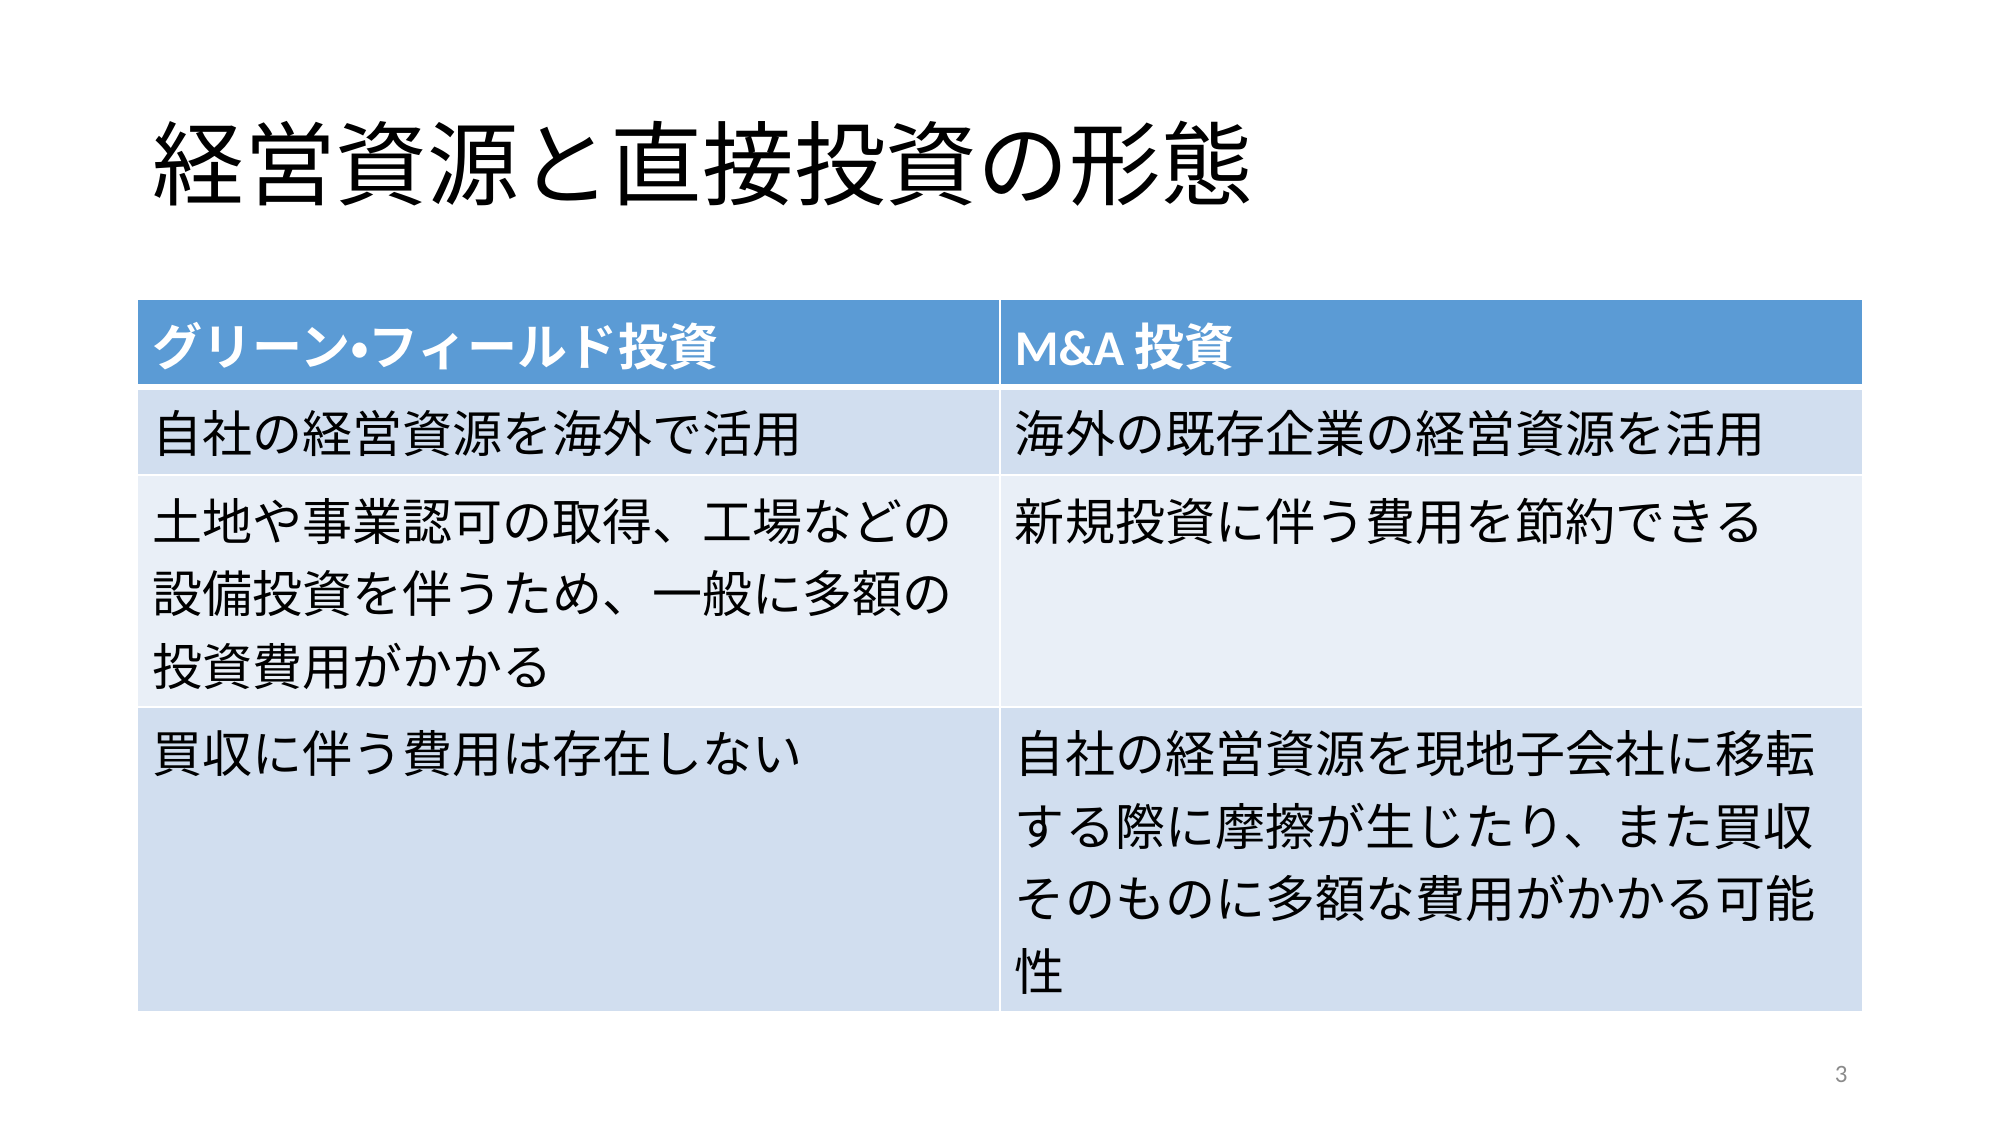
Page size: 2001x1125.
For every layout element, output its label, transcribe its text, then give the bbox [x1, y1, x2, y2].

table_cell 海外の既存企業の経営資源を活用 [1001, 390, 1862, 474]
slide_number 3 [1412, 1042, 1863, 1103]
title 経営資源と直接投資の形態 [137, 59, 1863, 278]
table_header M&A投資 [1001, 300, 1862, 384]
table_cell 土地や事業認可の取得、工場などの設備投資を伴うため、一般に多額の投資費用がかかる [138, 476, 999, 706]
table_cell 自社の経営資源を海外で活用 [138, 390, 999, 474]
table_cell 自社の経営資源を現地子会社に移転する際に摩擦が生じたり、また買収そのものに多額な費用がかかる可能性 [1001, 708, 1862, 1011]
table_header グリーン・フィールド投資 [138, 300, 999, 384]
table_cell 新規投資に伴う費用を節約できる [1001, 476, 1862, 706]
table_cell 買収に伴う費用は存在しない [138, 708, 999, 1011]
